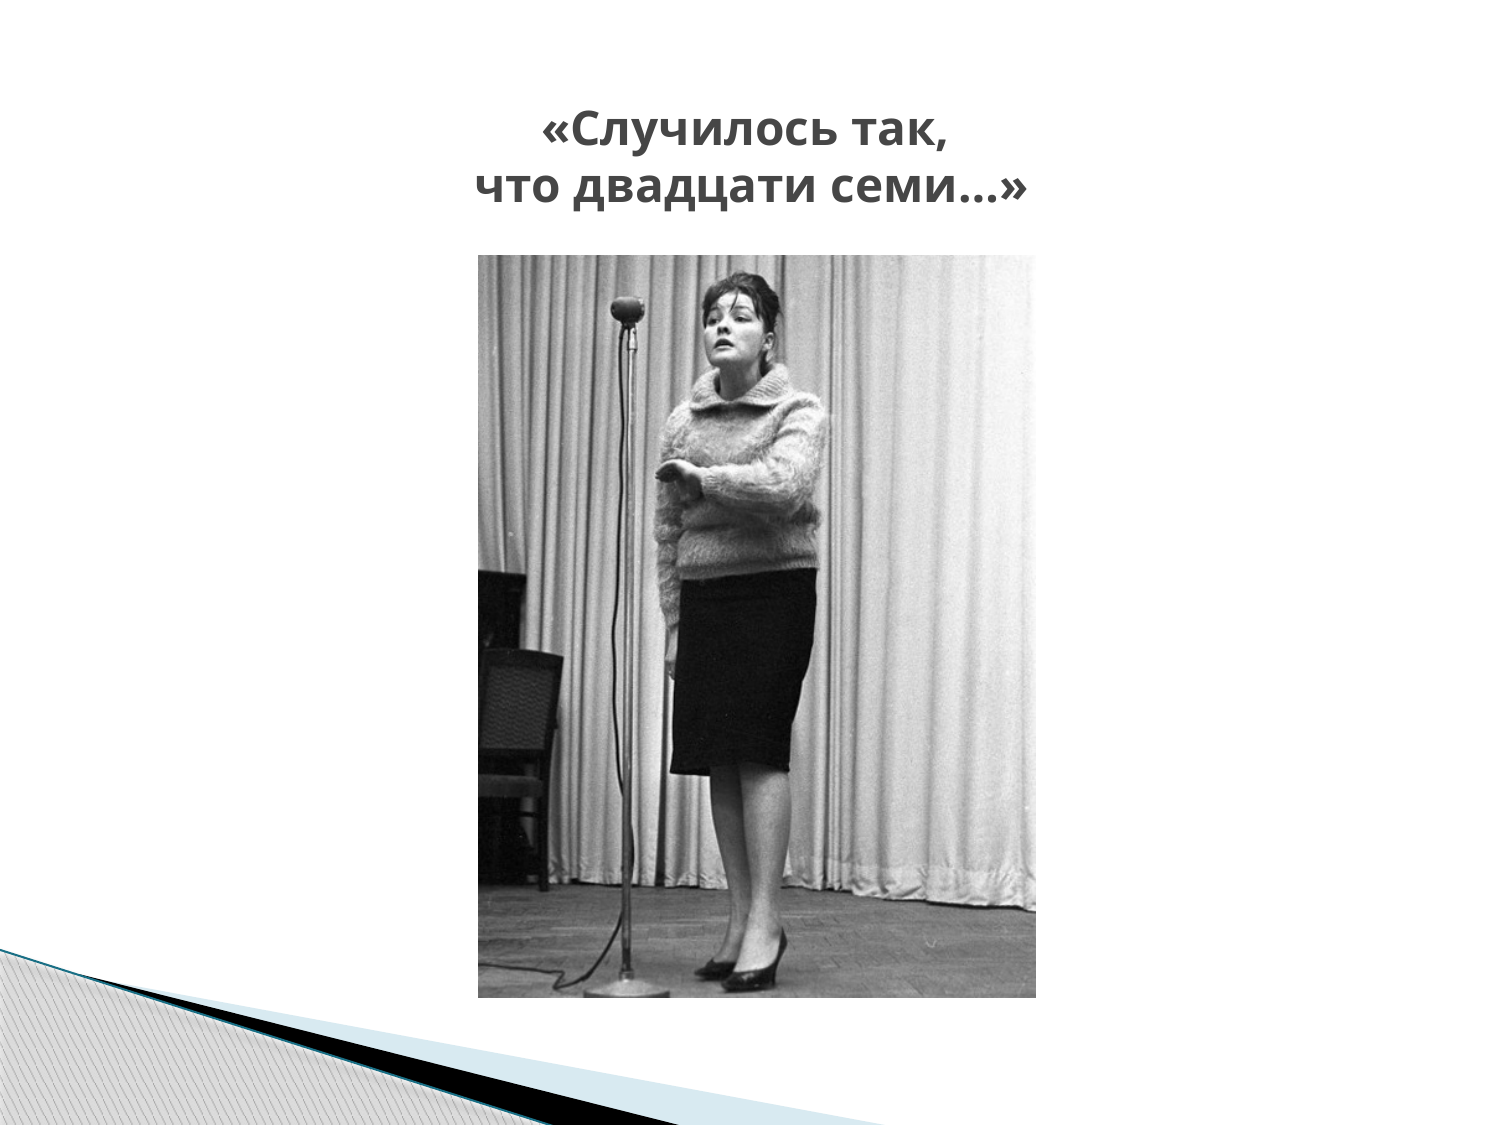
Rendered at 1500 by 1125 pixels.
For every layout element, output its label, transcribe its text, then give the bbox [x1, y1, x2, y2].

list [478, 255, 1036, 998]
title «Случилось так, что двадцати семи…» [76, 90, 1427, 278]
